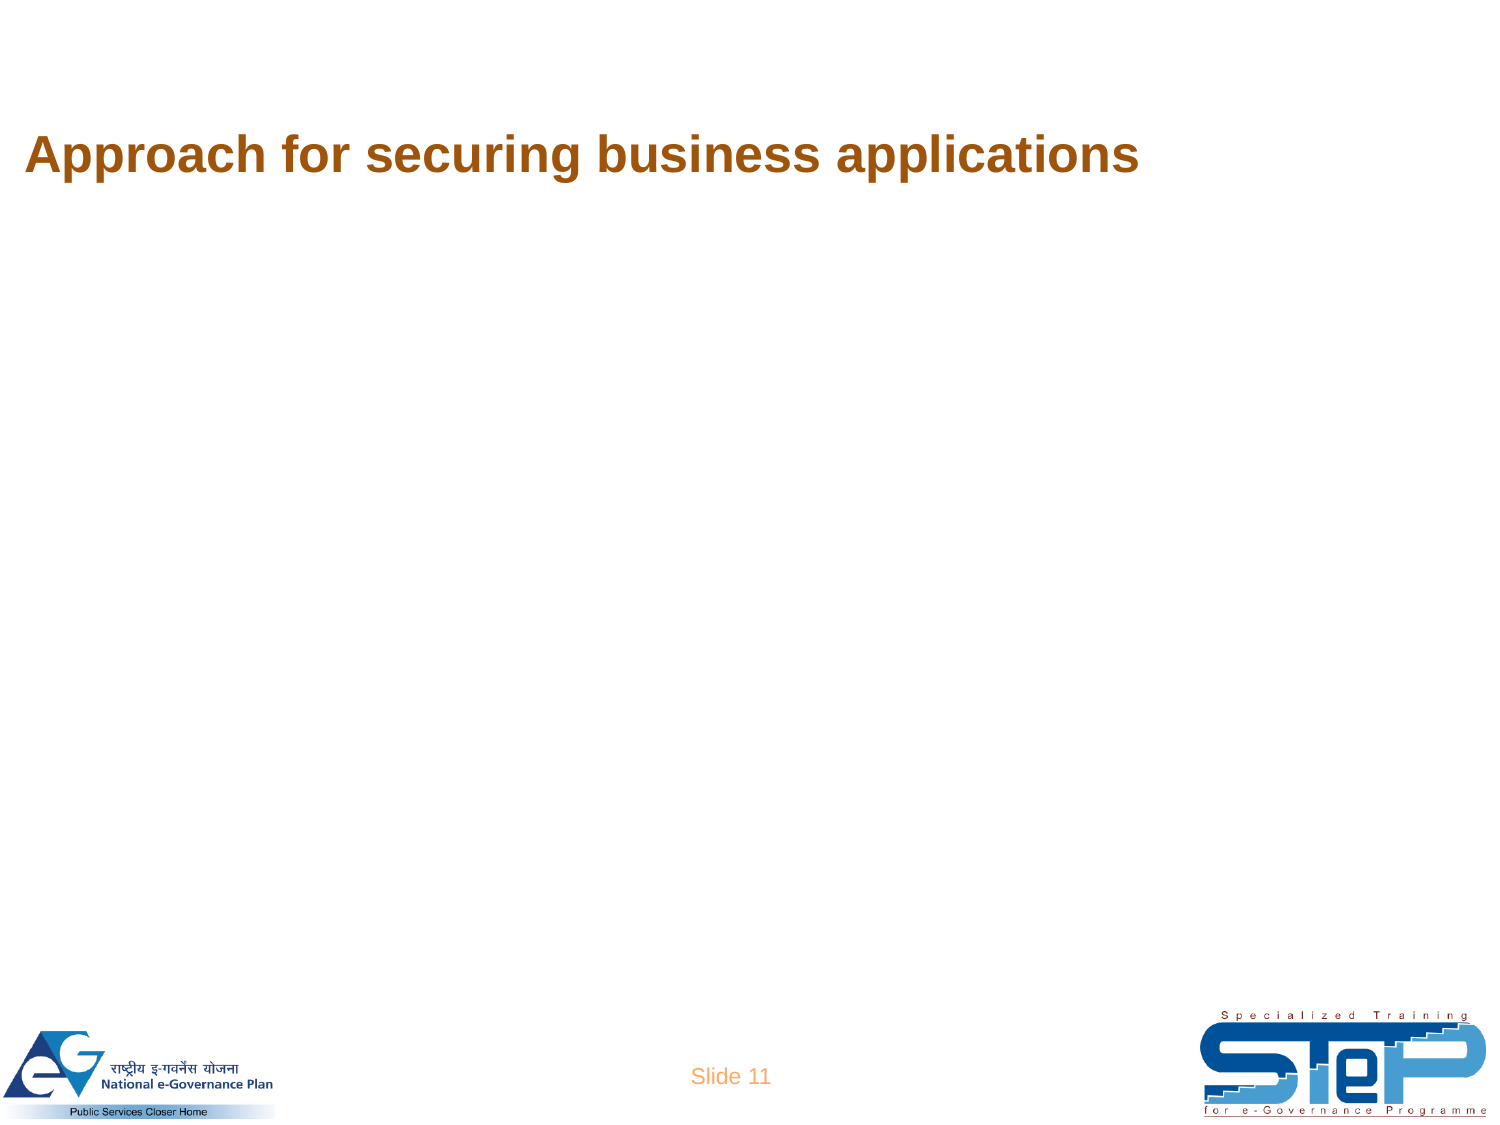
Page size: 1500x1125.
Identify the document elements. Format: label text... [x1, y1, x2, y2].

picture [1200, 1011, 1486, 1117]
picture [2, 1031, 275, 1119]
text_box Approach for securing business applications [13, 120, 1471, 184]
